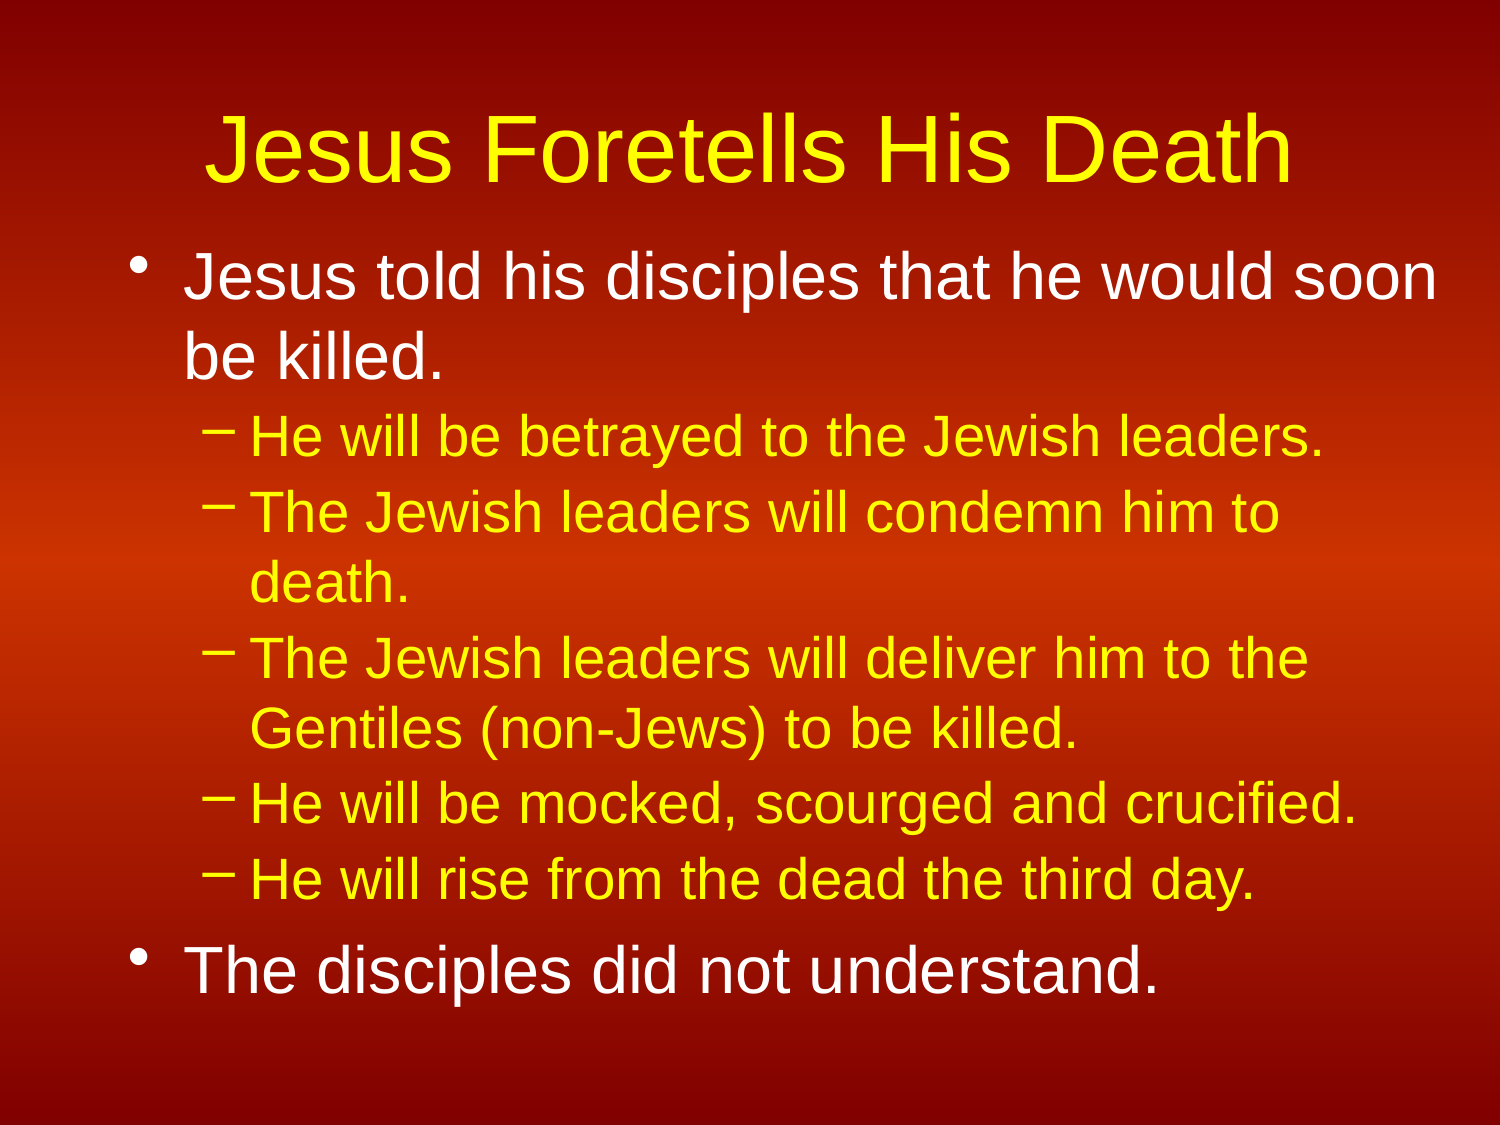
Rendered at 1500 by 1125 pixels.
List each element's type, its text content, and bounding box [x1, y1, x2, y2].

title Jesus Foretells His Death [37, 50, 1463, 238]
list Jesus told his disciples that he would soon be killed. He will be betrayed to the Jewish leaders. The Jewish leaders will condemn him to death. The Jewish leaders will deliver him to the Gentiles (non-Jews) to be killed. He will be mocked, scourged and crucified. He will rise from the dead the third day. The disciples did not understand. [112, 224, 1463, 1125]
